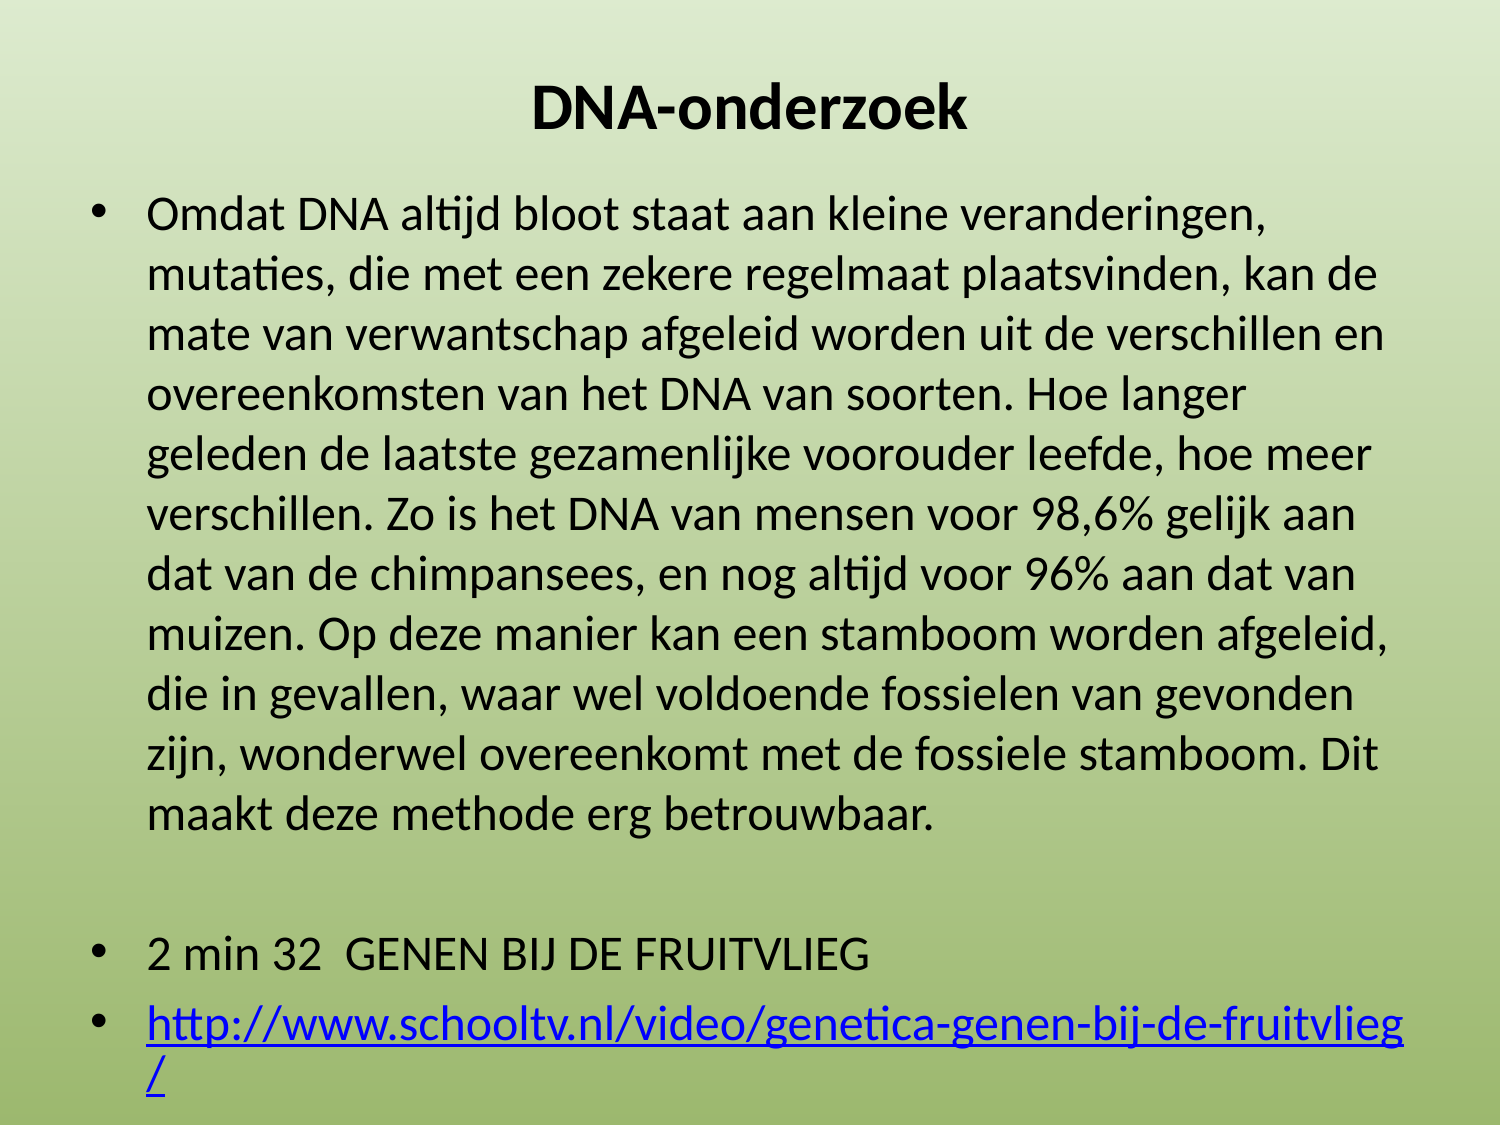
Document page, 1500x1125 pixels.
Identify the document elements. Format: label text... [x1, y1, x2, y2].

list Omdat DNA altijd bloot staat aan kleine veranderingen, mutaties, die met een zekere regelmaat plaatsvinden, kan de mate van verwantschap afgeleid worden uit de verschillen en overeenkomsten van het DNA van soorten. Hoe langer geleden de laatste gezamenlijke voorouder leefde, hoe meer verschillen. Zo is het DNA van mensen voor 98,6% gelijk aan dat van de chimpansees, en nog altijd voor 96% aan dat van muizen. Op deze manier kan een stamboom worden afgeleid, die in gevallen, waar wel voldoende fossielen van gevonden zijn, wonderwel overeenkomt met de fossiele stamboom. Dit maakt deze methode erg betrouwbaar. 2 min 32 GENEN BIJ DE FRUITVLIEG http://www.schooltv.nl/video/genetica-genen-bij-de-fruitvlieg/ [75, 172, 1425, 1083]
title DNA-onderzoek [75, 45, 1425, 161]
